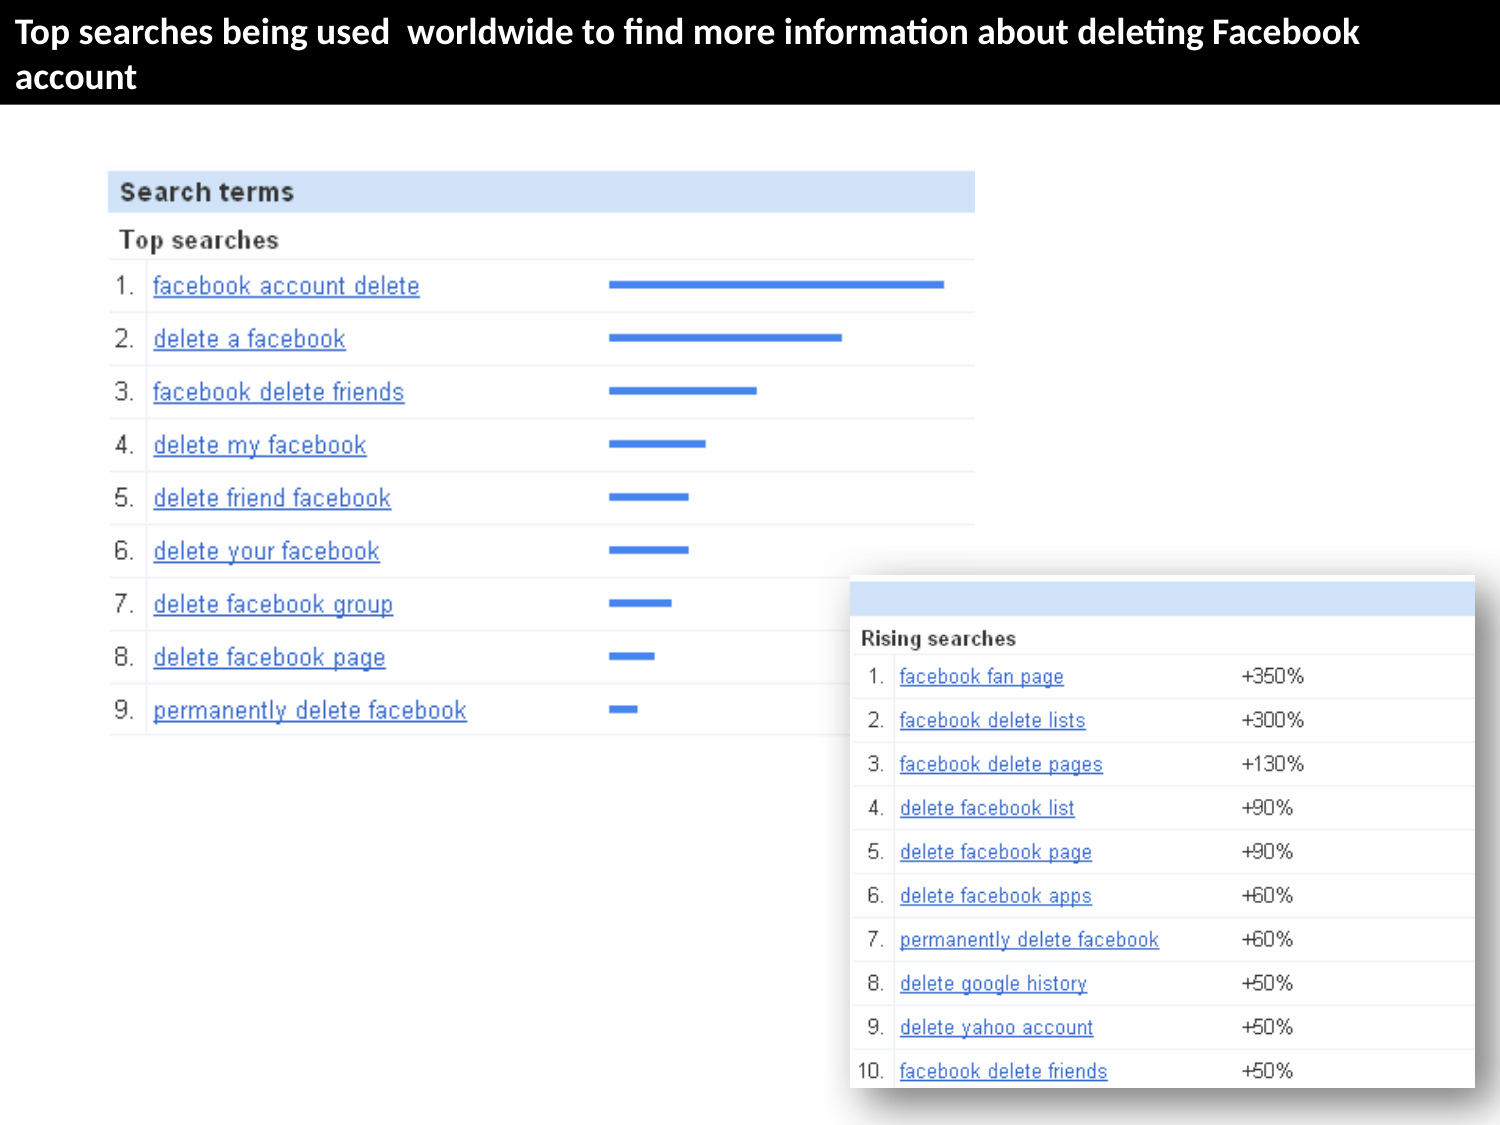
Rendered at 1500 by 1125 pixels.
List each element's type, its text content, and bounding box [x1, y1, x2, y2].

text_box Top searches being used worldwide to find more information about deleting Facebook account [0, 0, 1500, 105]
picture [97, 162, 1476, 1088]
